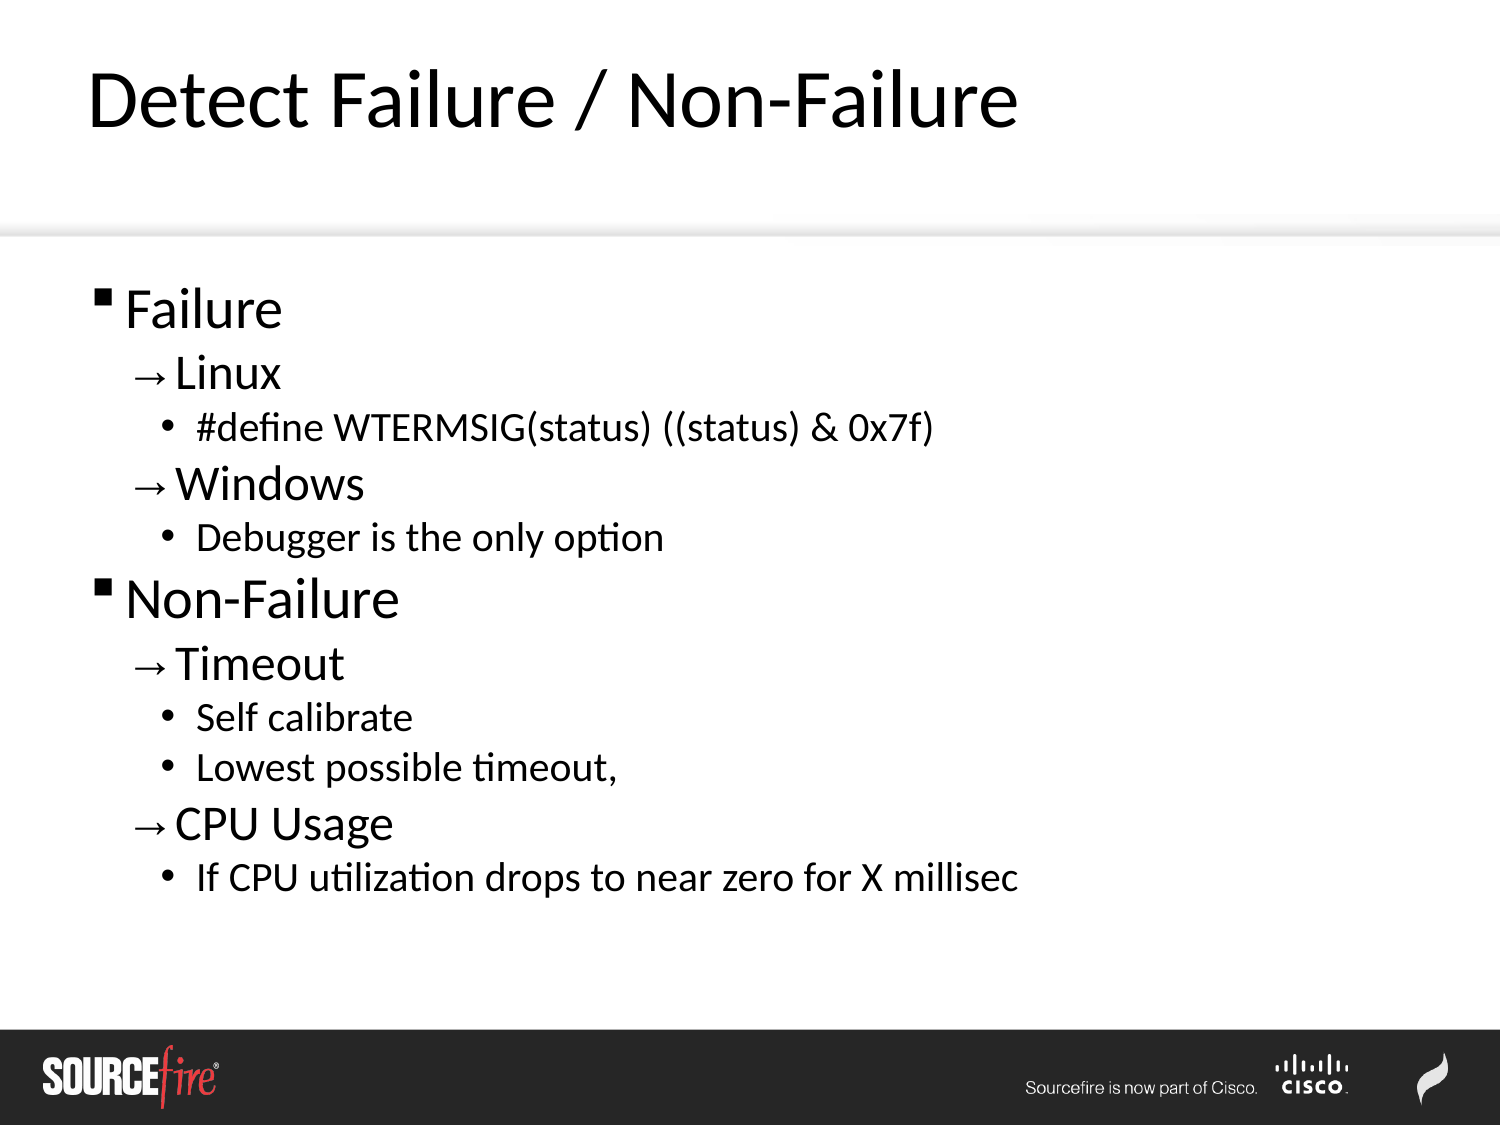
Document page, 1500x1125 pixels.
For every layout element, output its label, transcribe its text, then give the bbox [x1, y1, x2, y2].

picture [1417, 1051, 1448, 1106]
picture [43, 1045, 219, 1109]
text_box Failure Linux #define WTERMSIG(status) ((status) & 0x7f) Windows Debugger is the only option Non-Failure Timeout Self calibrate Lowest possible timeout, CPU Usage If CPU utilization drops to near zero for X millisec [75, 262, 1425, 1005]
picture [0, 214, 1500, 246]
text_box Detect Failure / Non-Failure [72, 51, 1423, 215]
picture [1026, 1054, 1348, 1097]
